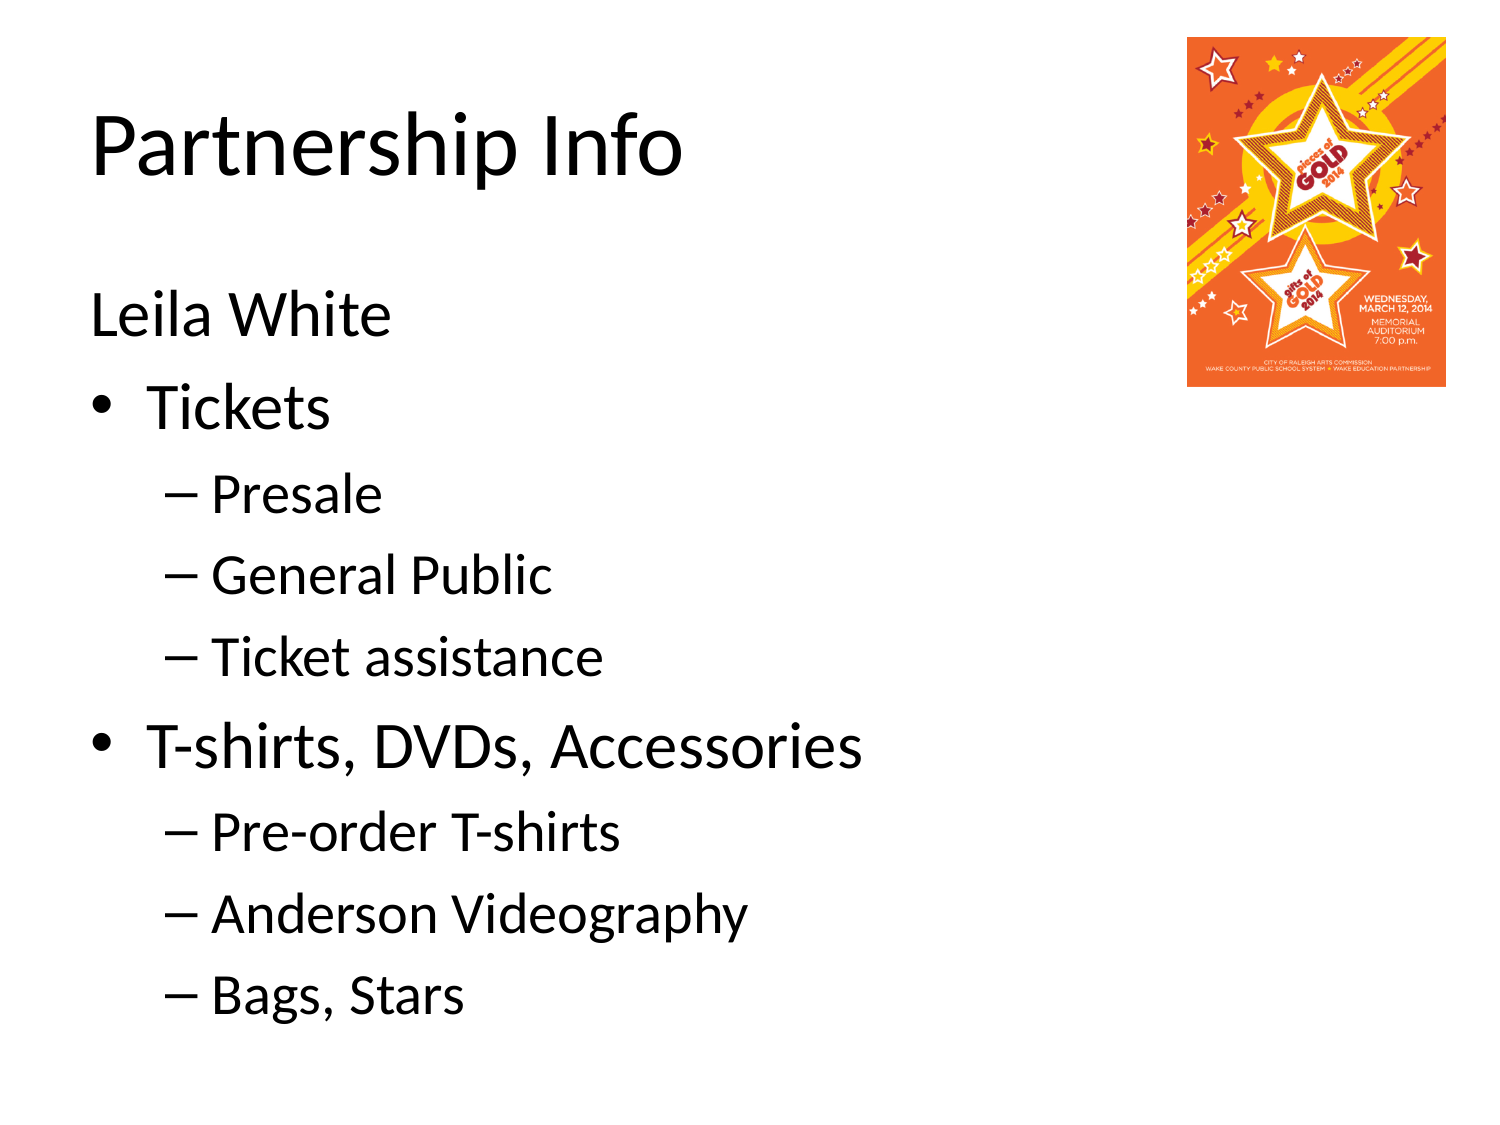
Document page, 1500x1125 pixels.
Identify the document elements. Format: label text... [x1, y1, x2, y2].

title Partnership Info [75, 45, 1188, 233]
list Leila White Tickets Presale General Public Ticket assistance T-shirts, DVDs, Accessories Pre-order T-shirts Anderson Videography Bags, Stars [75, 262, 1425, 1125]
picture [1187, 37, 1446, 387]
